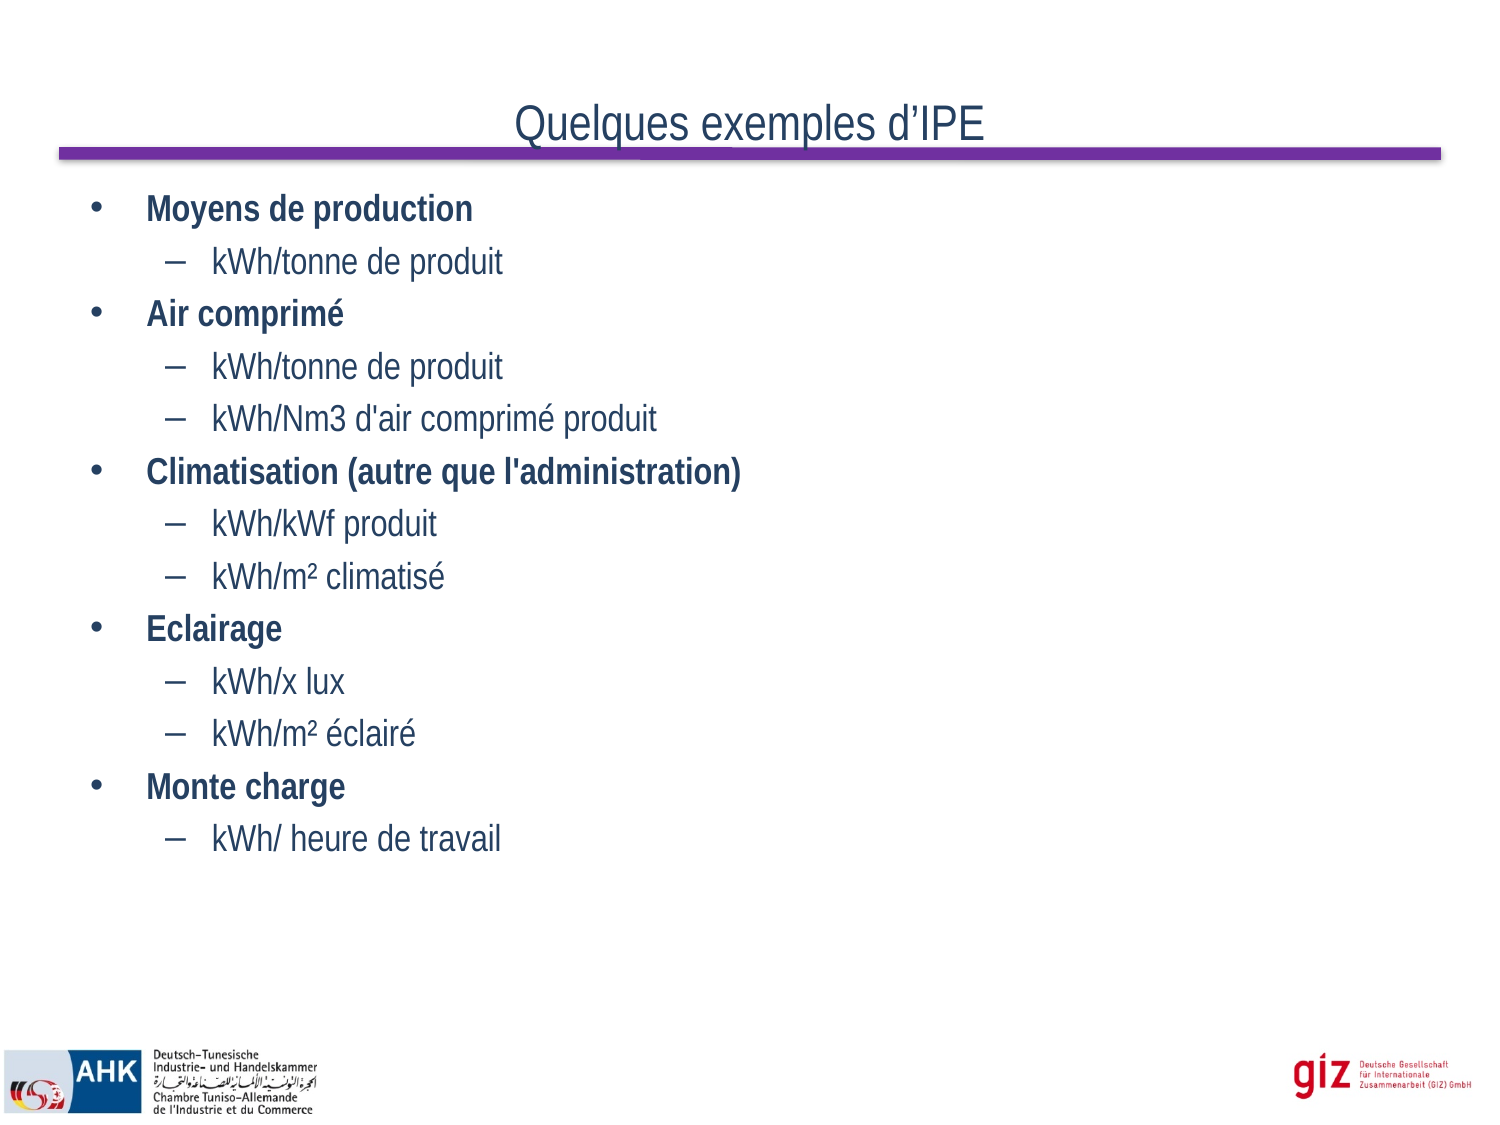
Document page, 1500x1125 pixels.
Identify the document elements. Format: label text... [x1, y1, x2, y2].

picture [1275, 1031, 1500, 1125]
title Quelques exemples d’IPE [75, 18, 1425, 158]
picture [3, 1049, 317, 1114]
list Moyens de production kWh/tonne de produit Air comprimé kWh/tonne de produit kWh/Nm3 d'air comprimé produit Climatisation (autre que l'administration) kWh/kWf produit kWh/m² climatisé Eclairage kWh/x lux kWh/m² éclairé Monte charge kWh/ heure de travail [75, 176, 1425, 1005]
